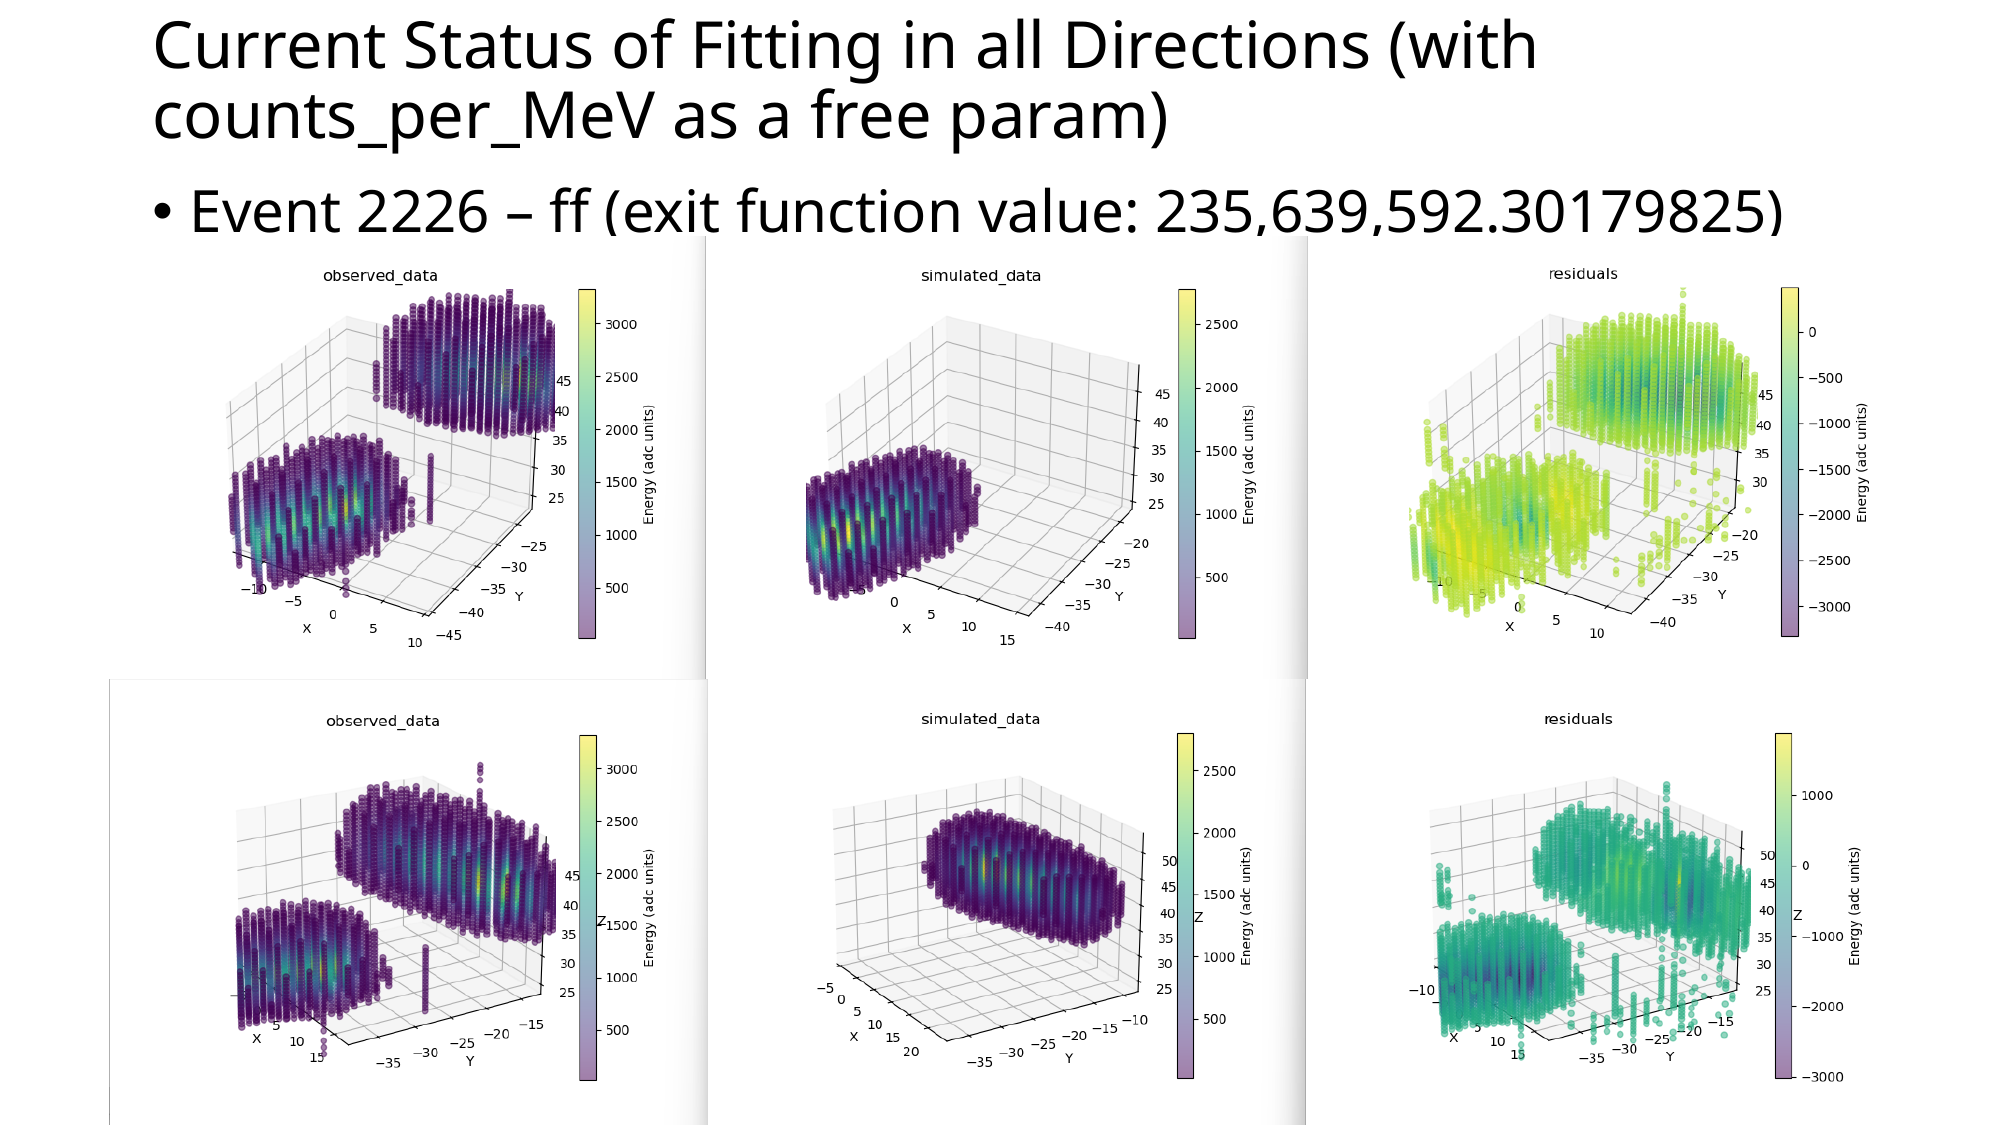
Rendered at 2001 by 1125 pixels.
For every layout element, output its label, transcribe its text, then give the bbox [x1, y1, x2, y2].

title Current Status of Fitting in all Directions (with counts_per_MeV as a free param) [137, 3, 1863, 162]
picture [108, 235, 1892, 1125]
list Event 2226 – ff (exit function value: 235,639,592.30179825) [137, 174, 1863, 235]
